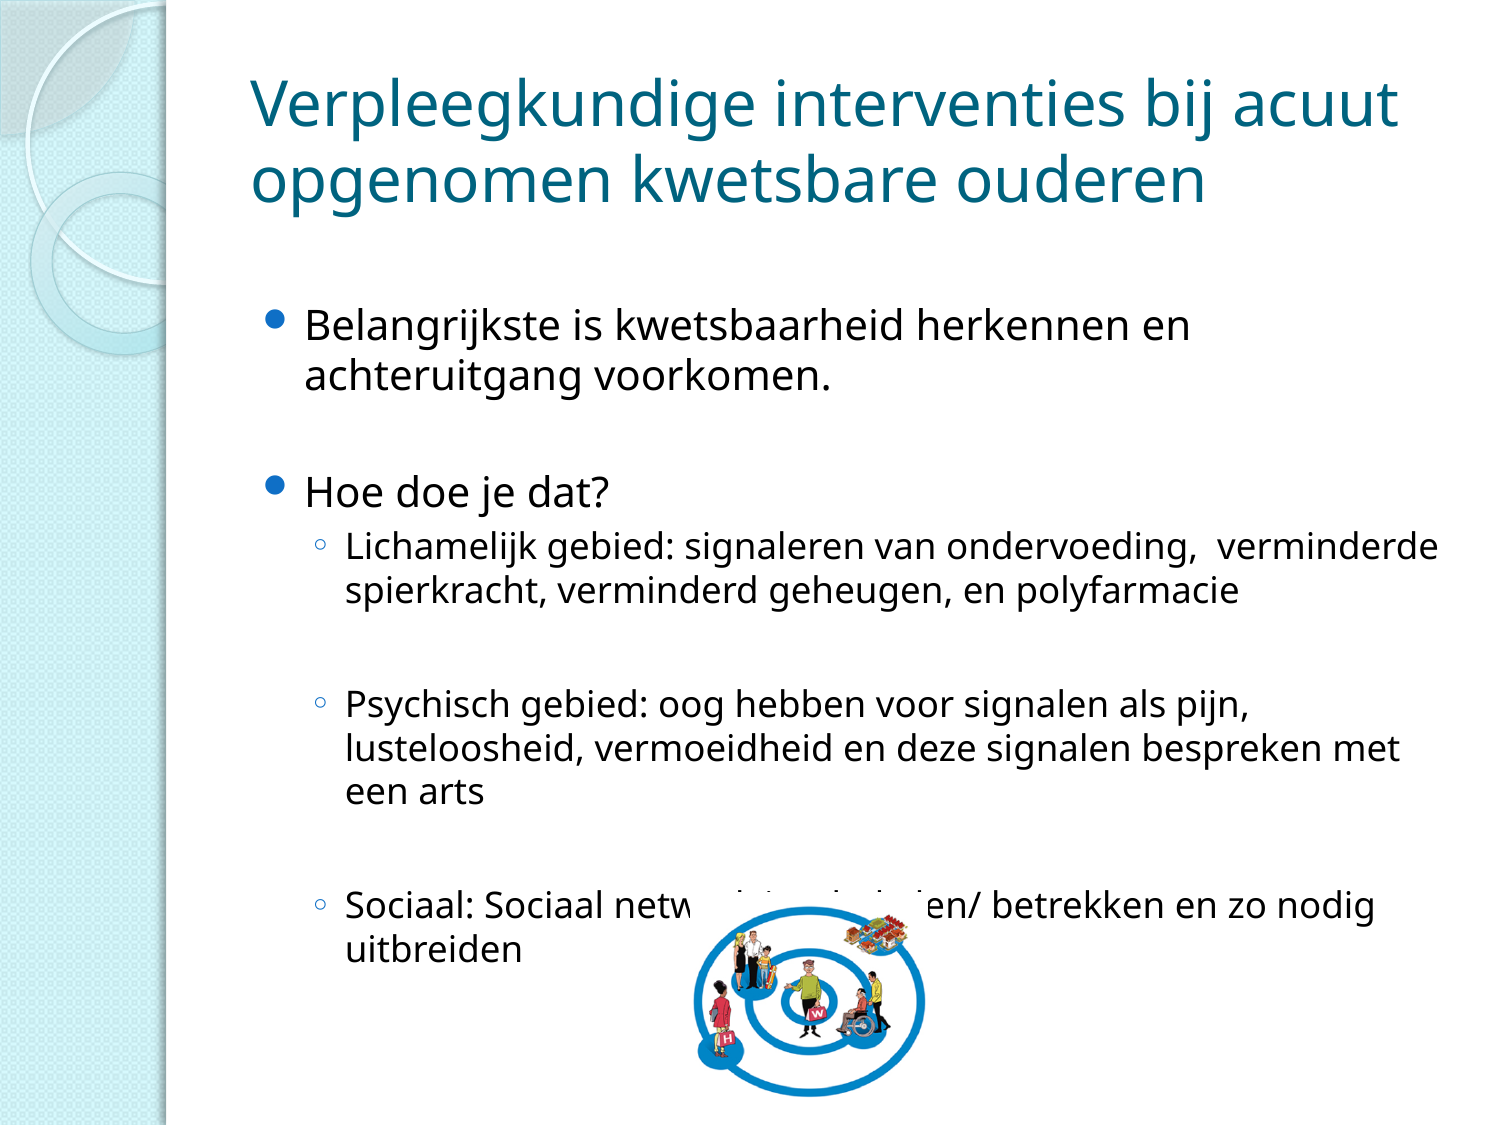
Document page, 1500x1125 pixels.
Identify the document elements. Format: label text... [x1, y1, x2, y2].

title Verpleegkundige interventies bij acuut opgenomen kwetsbare ouderen [235, 45, 1466, 233]
picture [690, 891, 928, 1102]
list Belangrijkste is kwetsbaarheid herkennen en achteruitgang voorkomen. Hoe doe je dat? Lichamelijk gebied: signaleren van ondervoeding, verminderde spierkracht, verminderd geheugen, en polyfarmacie Psychisch gebied: oog hebben voor signalen als pijn, lusteloosheid, vermoeidheid en deze signalen bespreken met een arts Sociaal: Sociaal netwerk inschakelen/ betrekken en zo nodig uitbreiden [235, 290, 1466, 1025]
